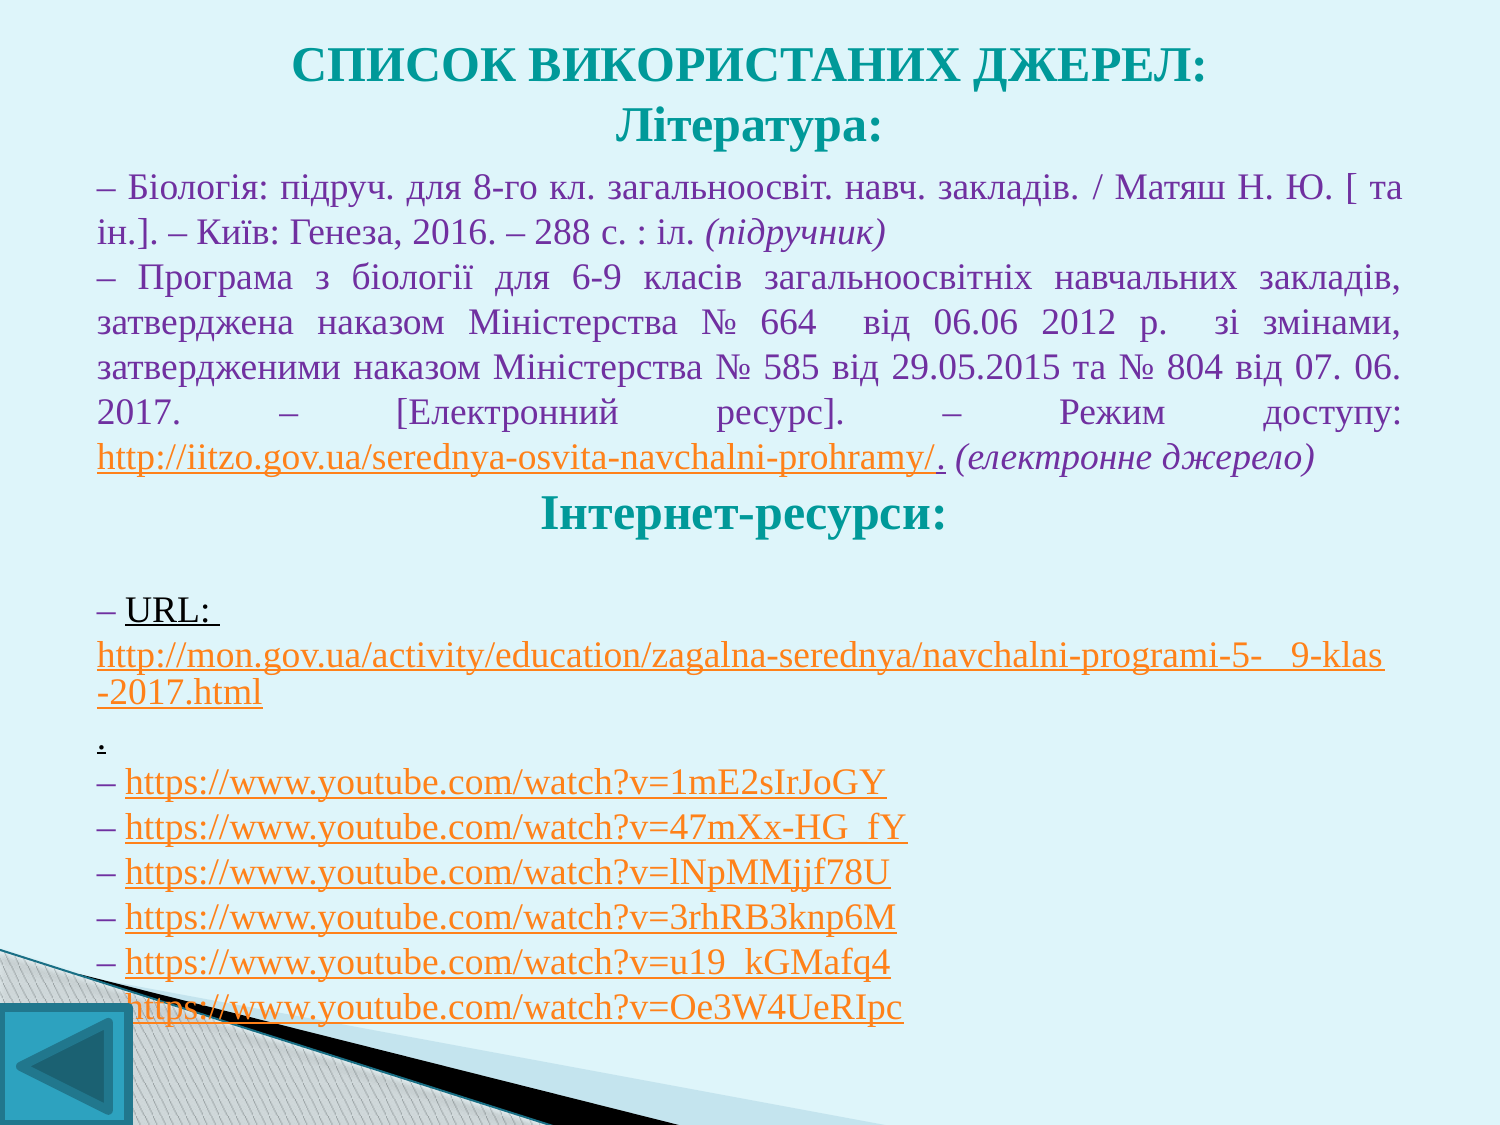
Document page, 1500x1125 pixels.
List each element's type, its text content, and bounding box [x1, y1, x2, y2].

text_box СПИСОК ВИКОРИСТАНИХ ДЖЕРЕЛ: Література: [0, 24, 1500, 159]
text_box [0, 1003, 133, 1125]
text_box Інтернет-ресурси: – URL: http://mon.gov.ua/activity/education/zagalna-serednya/navchalni-programi-5- 9-klas-2017.html. – https://www.youtube.com/watch?v=1mE2sIrJoGY – https://www.youtube.com/watch?v=47mXx-HG_fY – https://www.youtube.com/watch?v=lNpMMjjf78U – https://www.youtube.com/watch?v=3rhRB3knp6M – https://www.youtube.com/watch?v=u19_kGMafq4 – https://www.youtube.com/watch?v=Oe3W4UeRIpc [81, 472, 1407, 997]
text_box – Біологія: підруч. для 8-го кл. загальноосвіт. навч. закладів. / Матяш Н. Ю. [ та ін.]. – Київ: Генеза, 2016. – 288 c. : іл. (підручник) – Програма з біології для 6-9 класів загальноосвітніх навчальних закладів, затверджена наказом Міністерства № 664 від 06.06 2012 р. зі змінами, затвердженими наказом Міністерства № 585 від 29.05.2015 та № 804 від 07. 06. 2017. – [Електронний ресурс]. – Режим доступу: http://iitzo.gov.ua/serednya-osvita-navchalni-prohramy/. (електронне джерело) [81, 154, 1418, 610]
